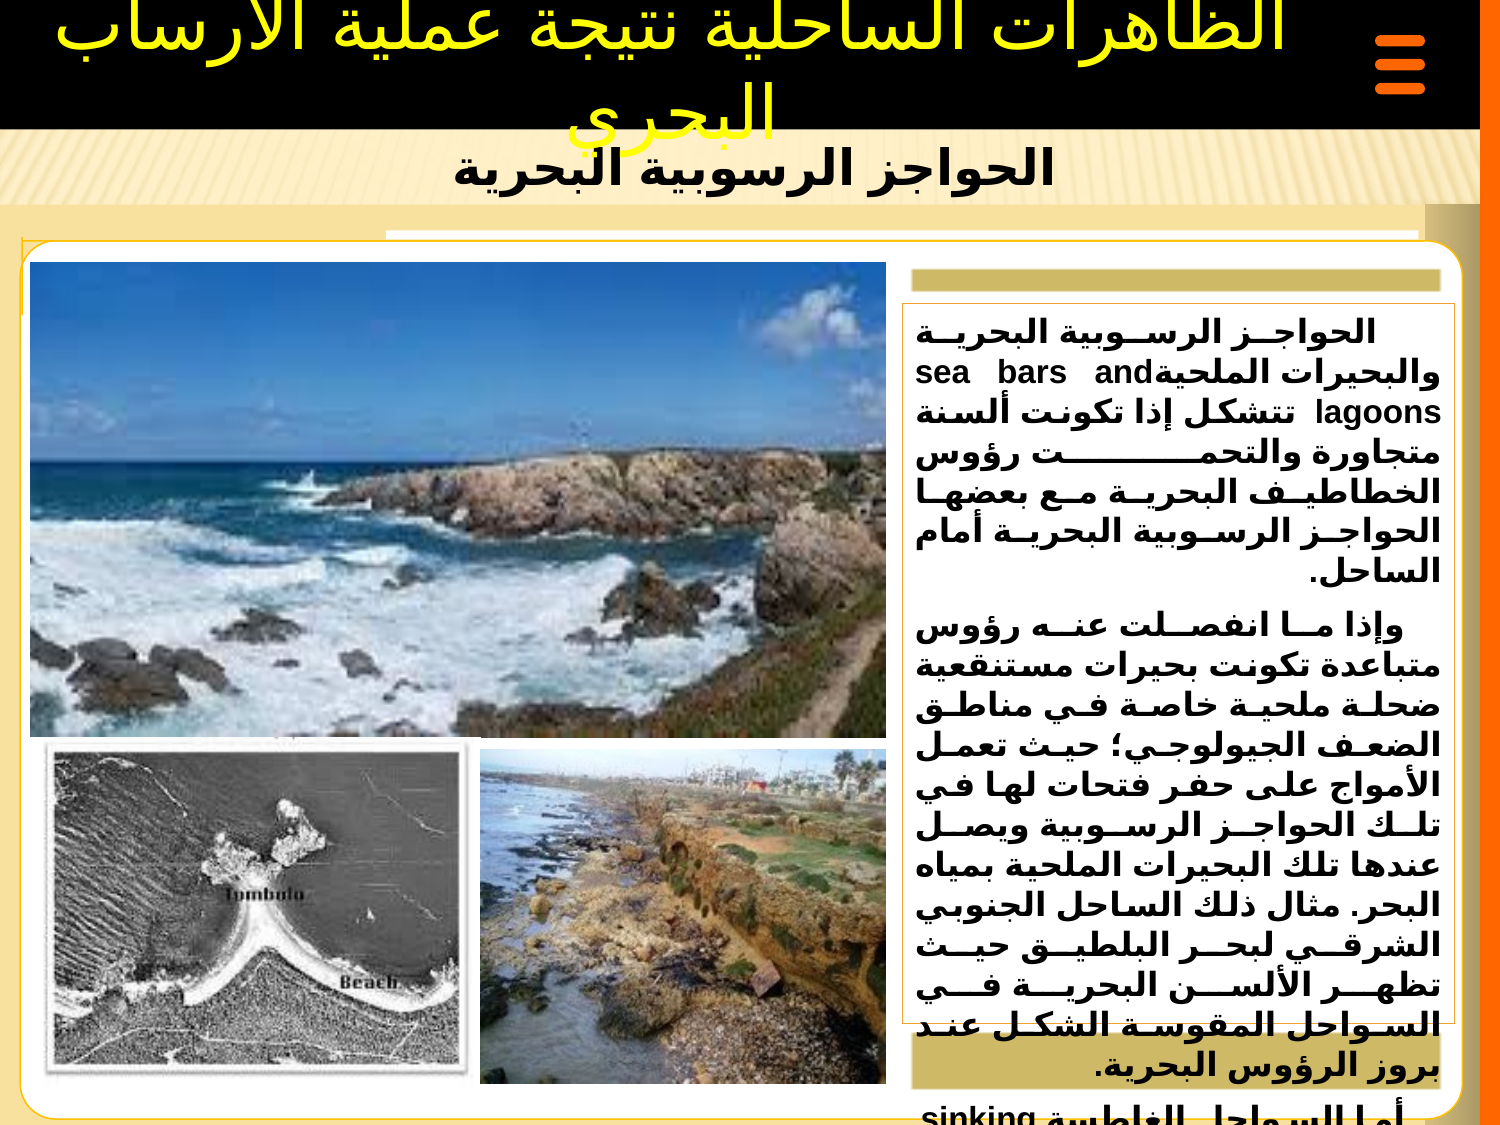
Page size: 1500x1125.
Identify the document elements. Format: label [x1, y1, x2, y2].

picture [29, 261, 886, 1088]
text_box [0, 0, 1500, 1125]
picture [901, 258, 1455, 1103]
